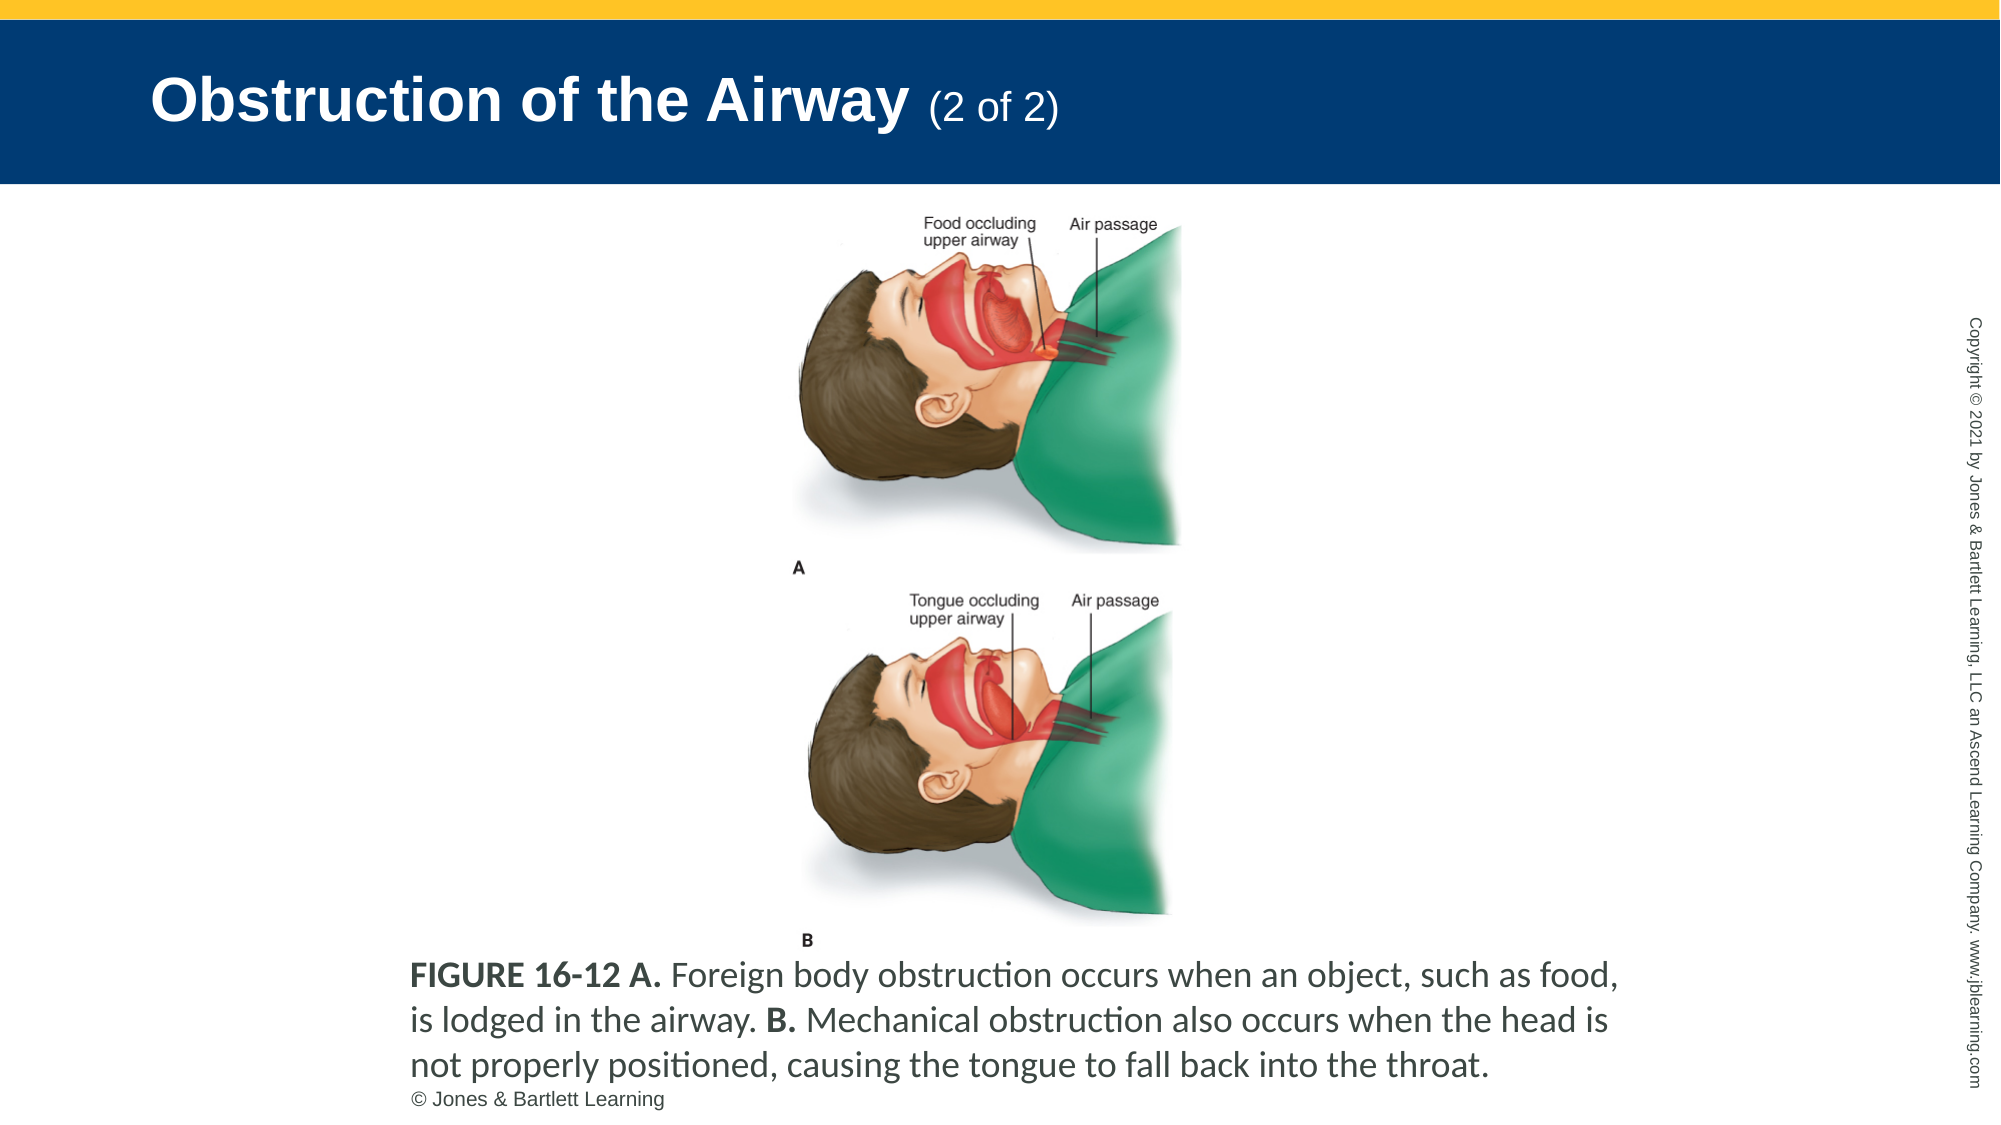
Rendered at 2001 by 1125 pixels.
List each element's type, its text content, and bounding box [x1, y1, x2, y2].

text_box © Jones & Bartlett Learning [396, 1078, 680, 1118]
picture [780, 199, 1208, 958]
text_box FIGURE 16-12 A. Foreign body obstruction occurs when an object, such as food, is lodged in the airway. B. Mechanical obstruction also occurs when the head is not properly positioned, causing the tongue to fall back into the throat. [395, 942, 1644, 1093]
title Obstruction of the Airway (2 of 2) [0, 19, 2000, 185]
